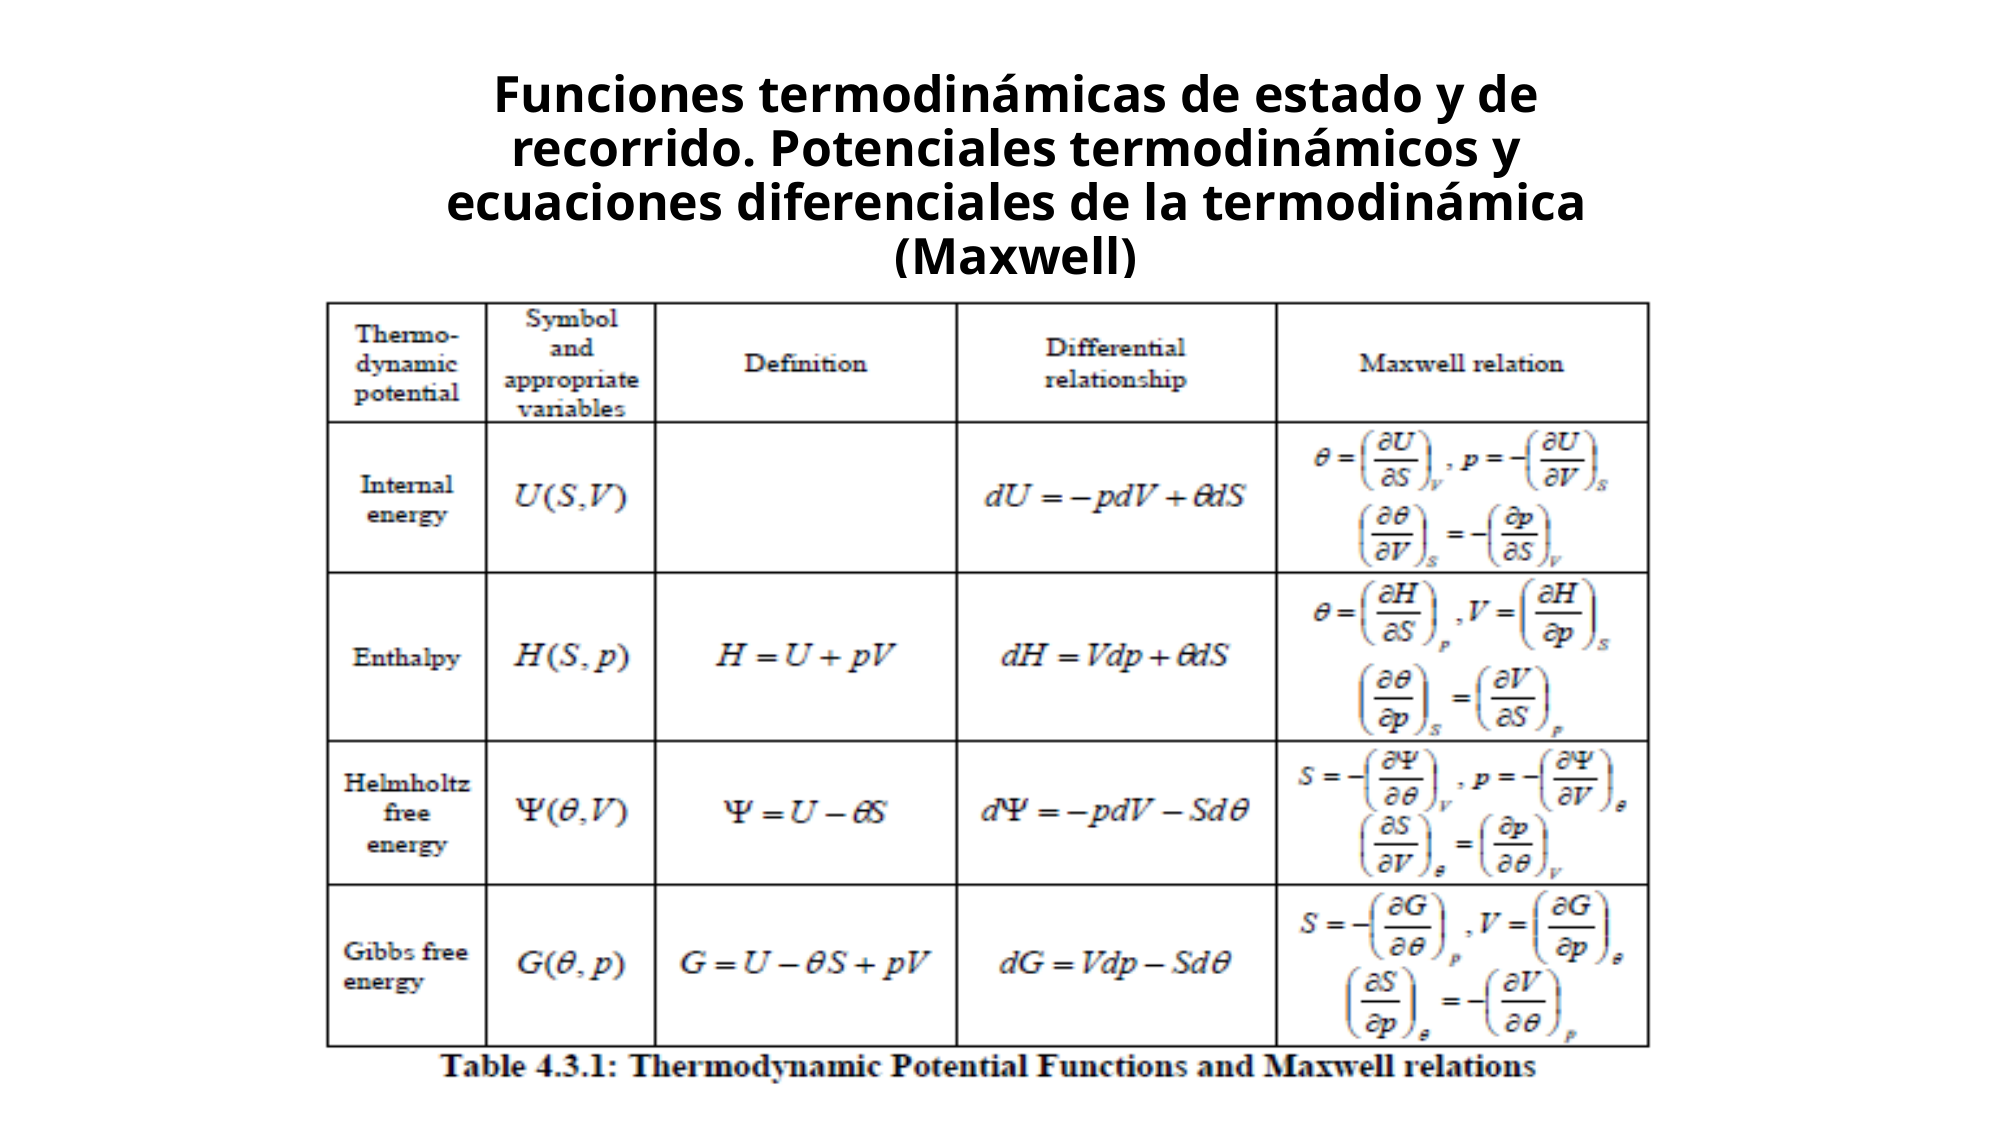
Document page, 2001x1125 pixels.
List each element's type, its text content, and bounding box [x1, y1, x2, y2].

title Funciones termodinámicas de estado y de recorrido. Potenciales termodinámicos y ecuaciones diferenciales de la termodinámica (Maxwell) [378, 26, 1654, 278]
picture [296, 278, 1692, 1094]
